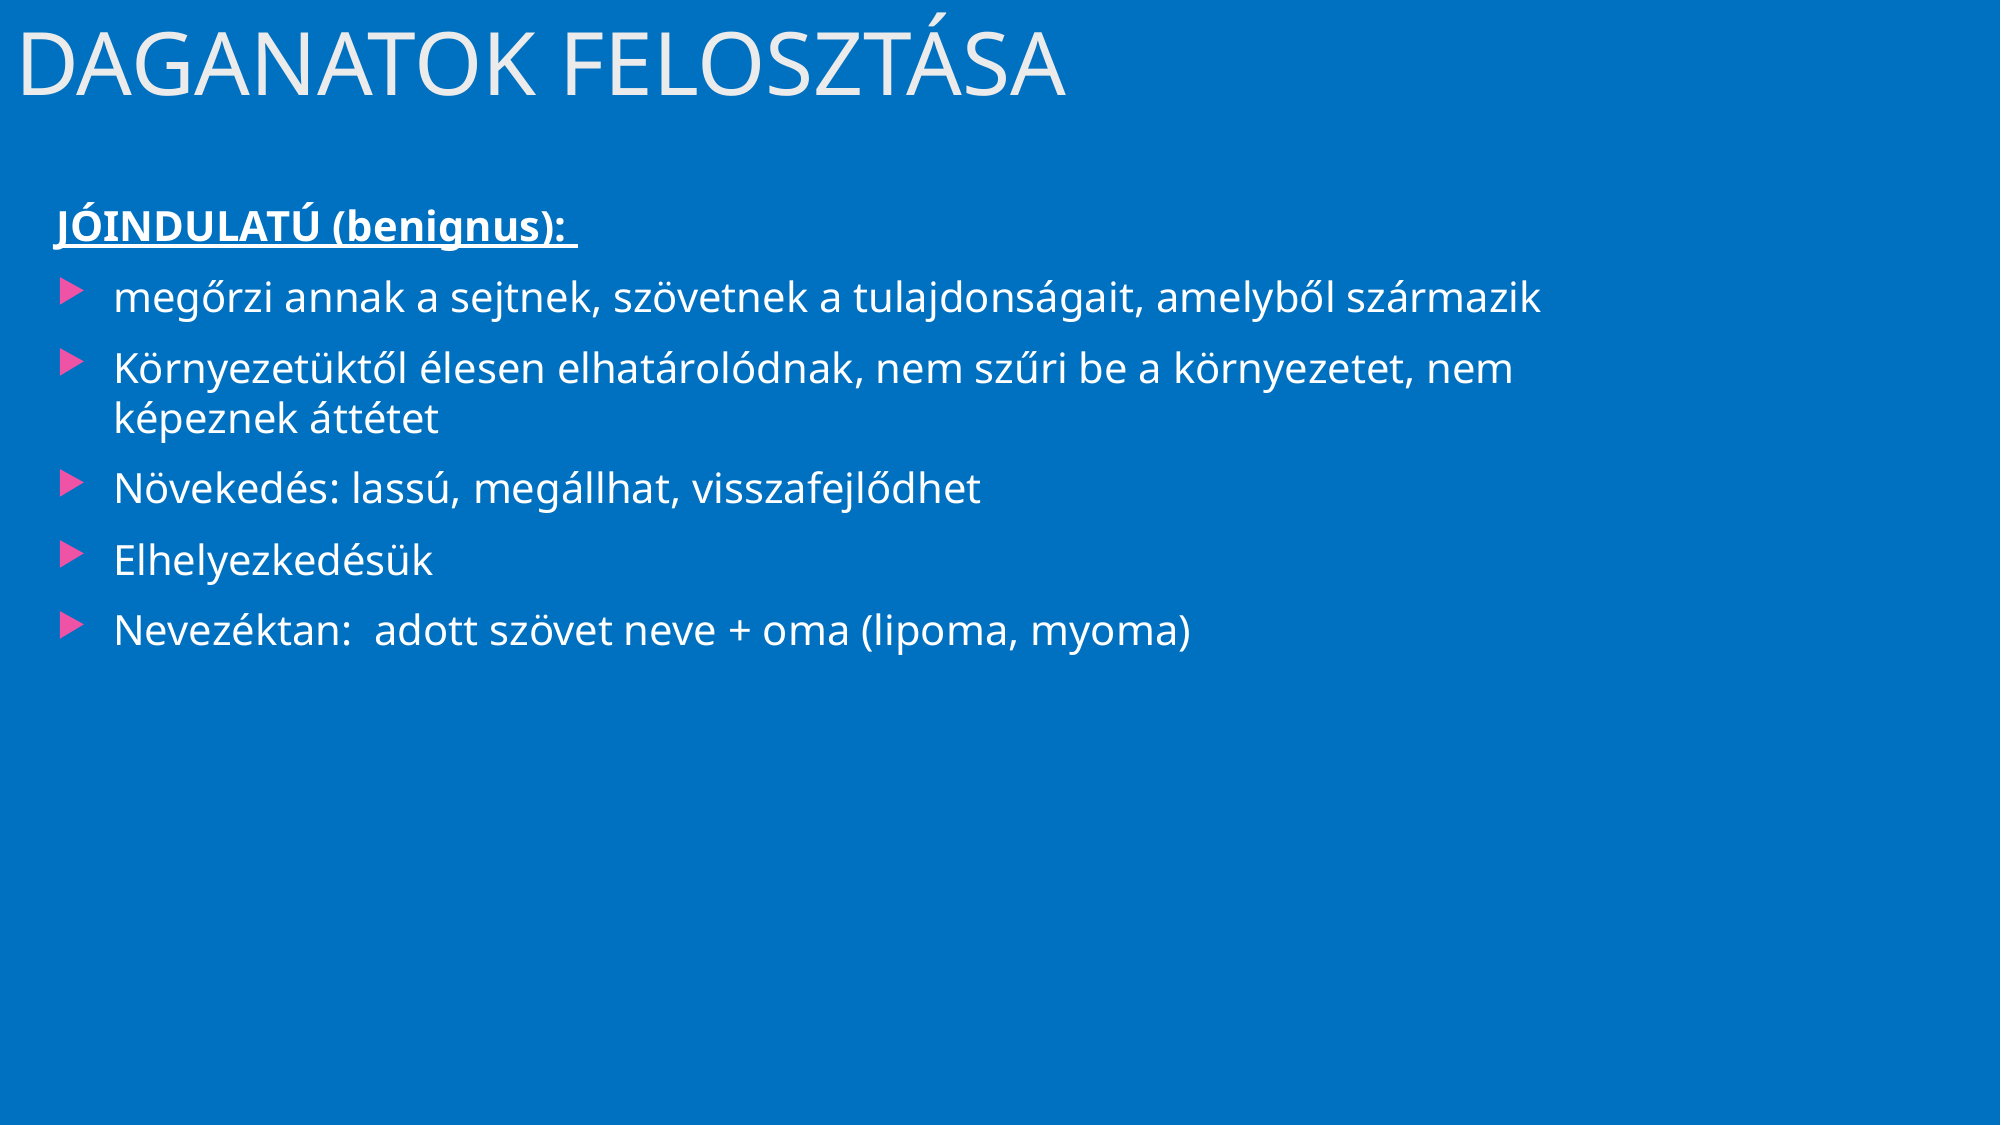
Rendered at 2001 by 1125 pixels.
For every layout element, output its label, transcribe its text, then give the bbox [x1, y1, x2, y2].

list JÓINDULATÚ (benignus): megőrzi annak a sejtnek, szövetnek a tulajdonságait, amelyből származik Környezetüktől élesen elhatárolódnak, nem szűri be a környezetet, nem képeznek áttétet Növekedés: lassú, megállhat, visszafejlődhet Elhelyezkedésük Nevezéktan: adott szövet neve + oma (lipoma, myoma) [41, 191, 1649, 1025]
title DAGANATOK FELOSZTÁSA [0, 0, 1543, 230]
